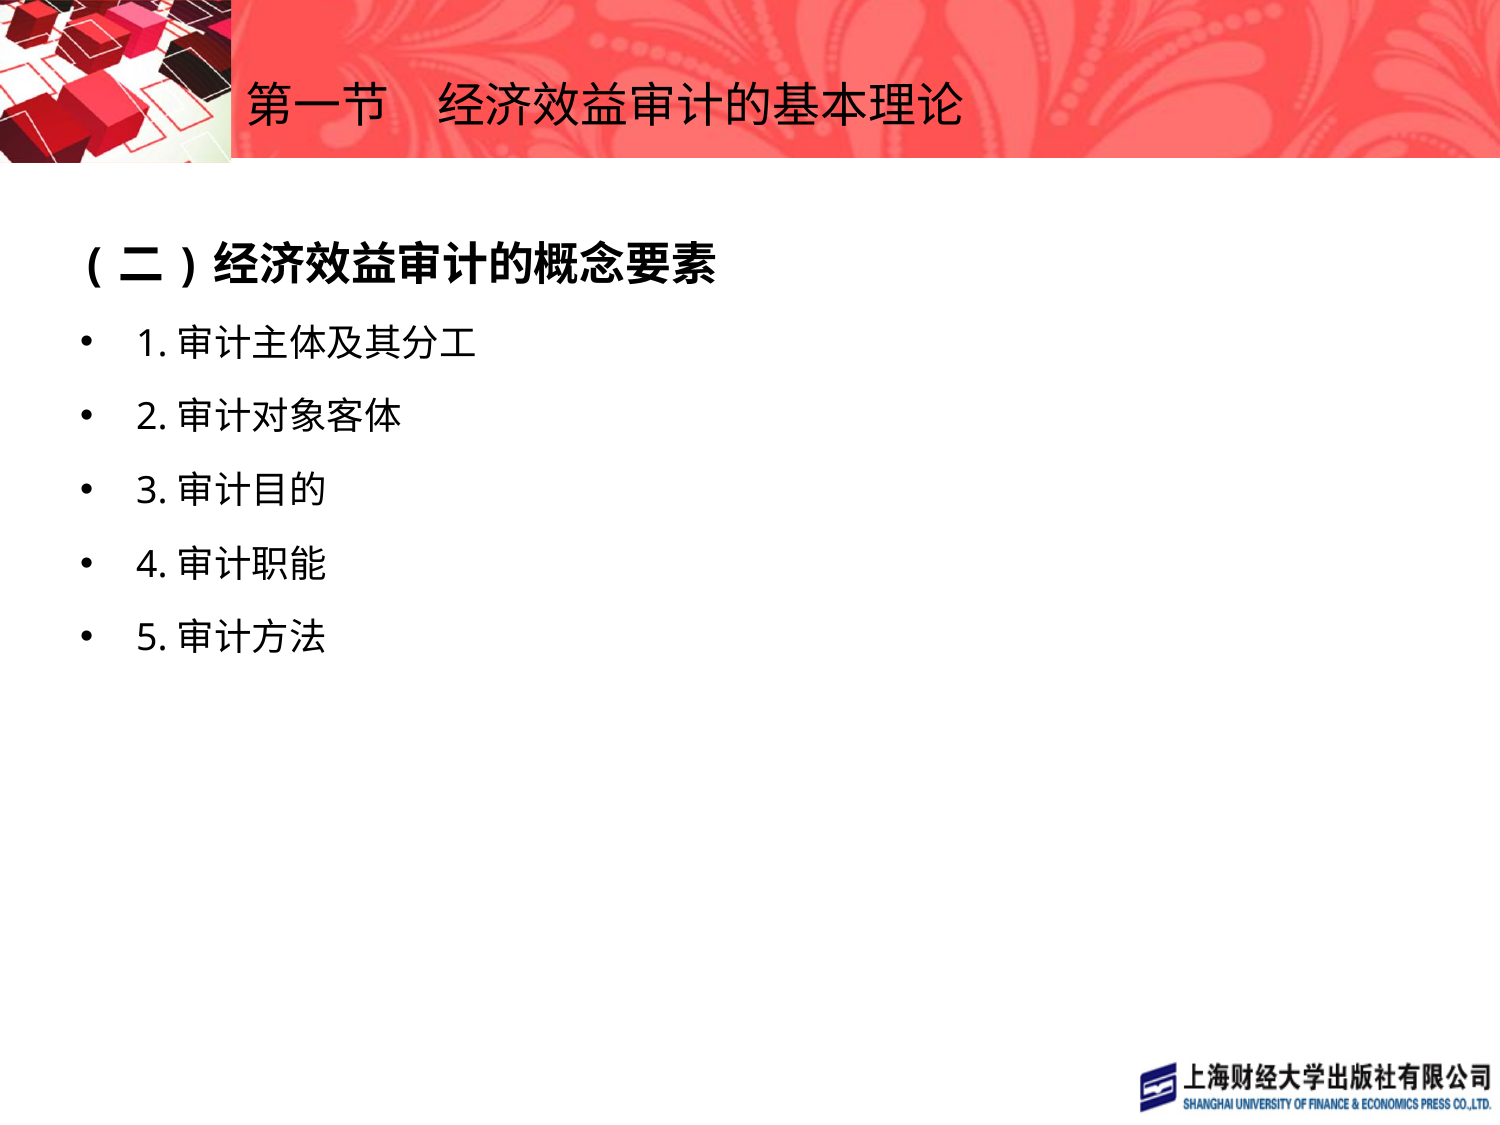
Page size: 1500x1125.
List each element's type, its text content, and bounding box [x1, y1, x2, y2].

list (二)经济效益审计的概念要素 1.审计主体及其分工 2.审计对象客体 3.审计目的 4.审计职能 5.审计方法 [64, 208, 1425, 1047]
picture [1139, 1058, 1495, 1118]
title 第一节 经济效益审计的基本理论 [230, 45, 1461, 161]
